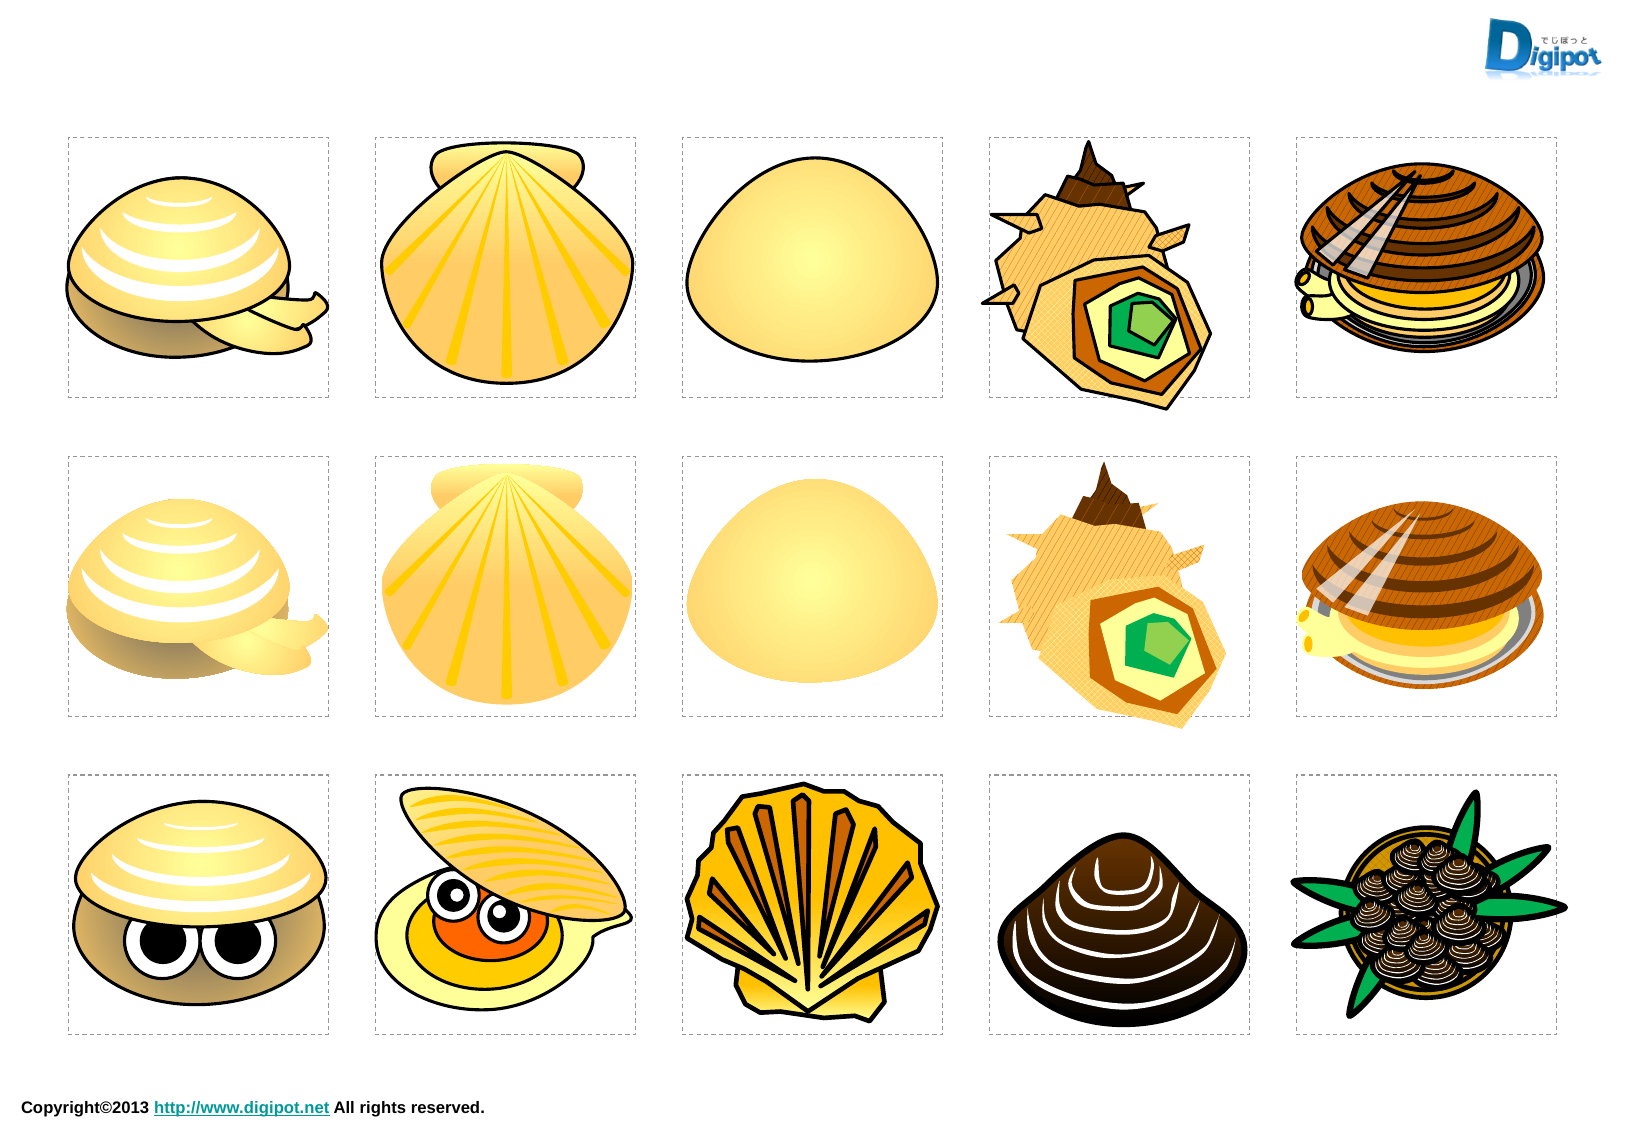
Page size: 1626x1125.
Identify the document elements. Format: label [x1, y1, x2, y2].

text_box [1277, 790, 1566, 1015]
text_box [686, 783, 938, 1022]
text_box [686, 157, 938, 362]
text_box [361, 450, 633, 705]
text_box [686, 479, 938, 683]
text_box [73, 801, 327, 1005]
text_box [997, 460, 1227, 730]
text_box [361, 129, 633, 384]
text_box [1000, 835, 1245, 1025]
text_box [1299, 501, 1544, 690]
text_box [1299, 163, 1544, 352]
picture [1485, 18, 1602, 82]
text_box [981, 141, 1211, 410]
text_box [66, 177, 325, 358]
text_box [66, 498, 325, 679]
text_box [375, 794, 639, 1011]
